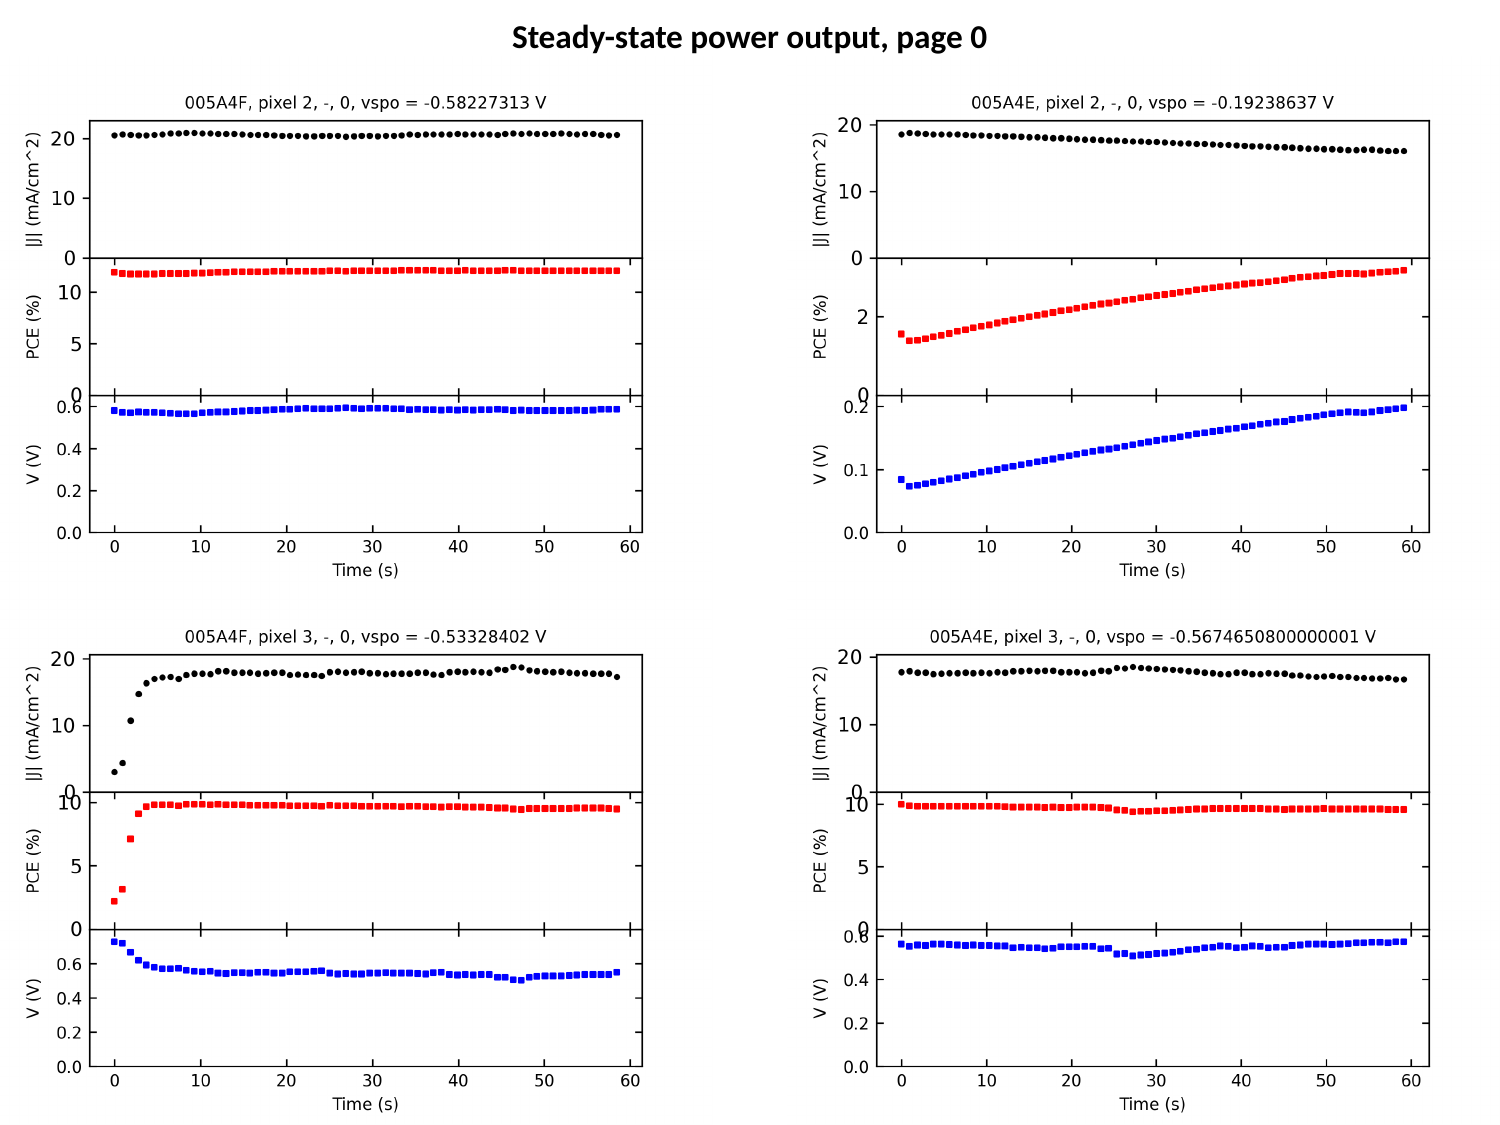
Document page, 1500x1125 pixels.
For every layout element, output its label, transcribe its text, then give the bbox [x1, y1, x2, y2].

title Steady-state power output, page 0 [0, 0, 1500, 75]
picture [0, 56, 713, 1125]
picture [787, 56, 1500, 1125]
